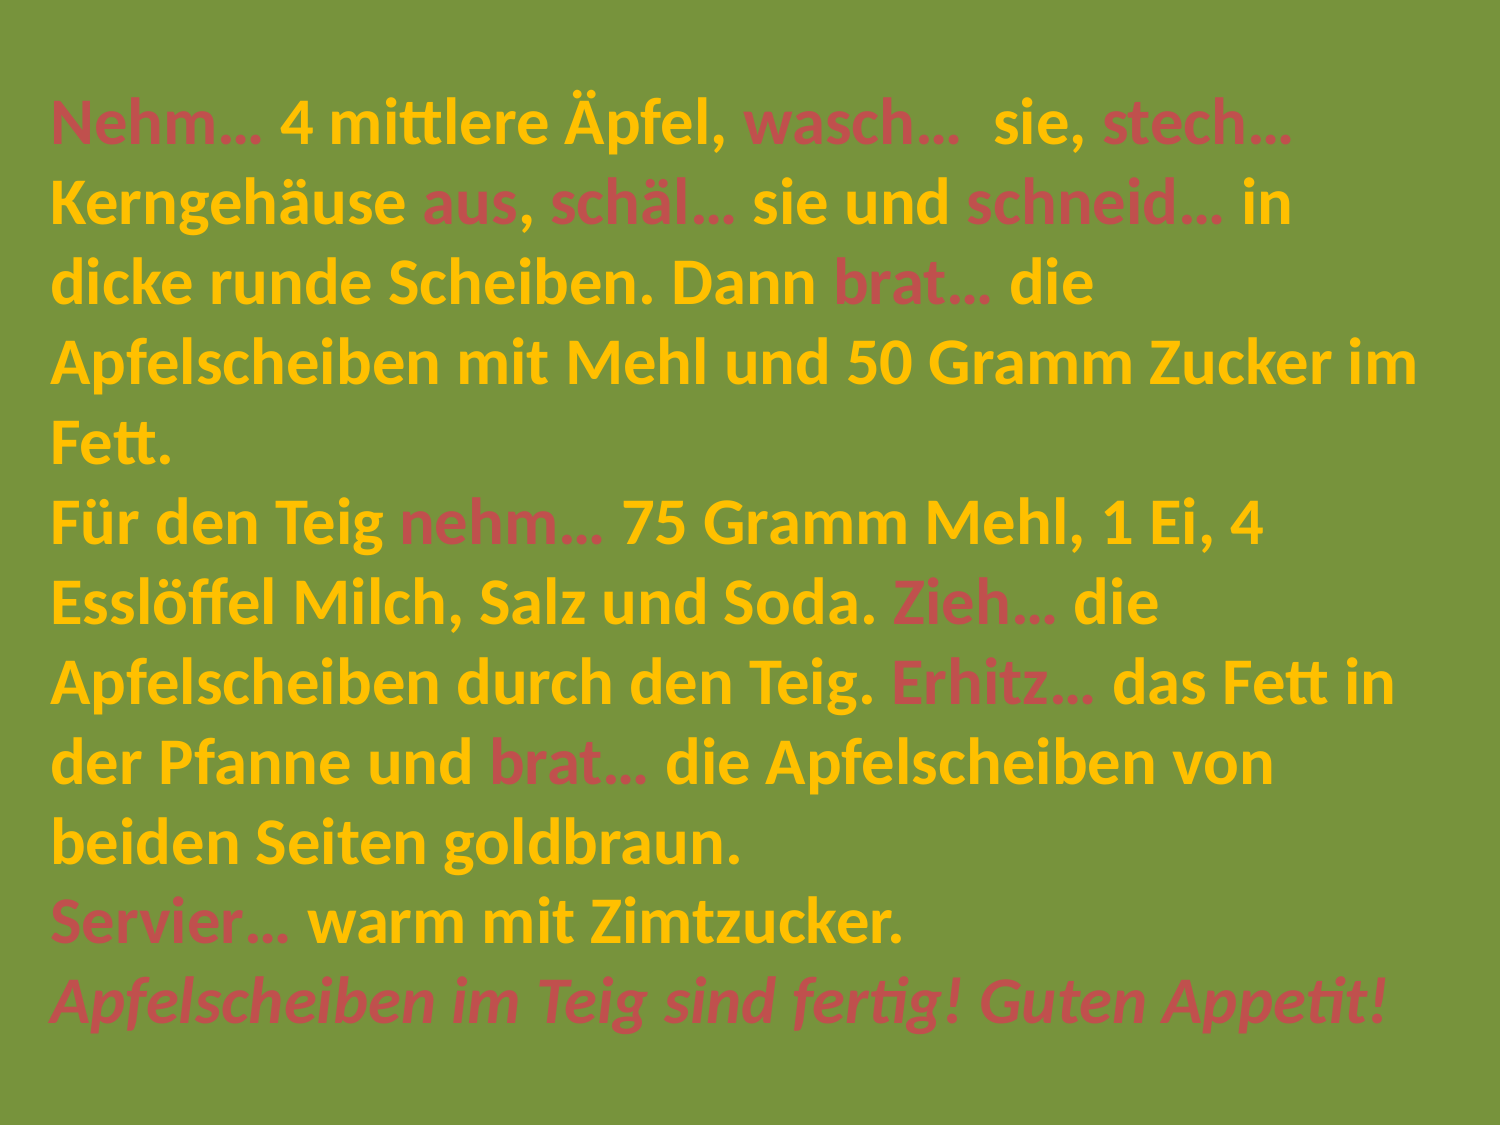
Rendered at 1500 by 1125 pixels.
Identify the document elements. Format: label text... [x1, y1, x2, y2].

text_box Nehm… 4 mittlere Äpfel, wasch… sie, stech… Kerngehäuse aus, schäl… sie und schneid… in dicke runde Scheiben. Dann brat… die Apfelscheiben mit Mehl und 50 Gramm Zucker im Fett. Für den Teig nehm… 75 Gramm Mehl, 1 Ei, 4 Esslöffel Milch, Salz und Soda. Zieh… die Apfelscheiben durch den Teig. Erhitz… das Fett in der Pfanne und brat… die Apfelscheiben von beiden Seiten goldbraun. Servier… warm mit Zimtzucker. Apfelscheiben im Teig sind fertig! Guten Appetit! [35, 70, 1442, 1125]
